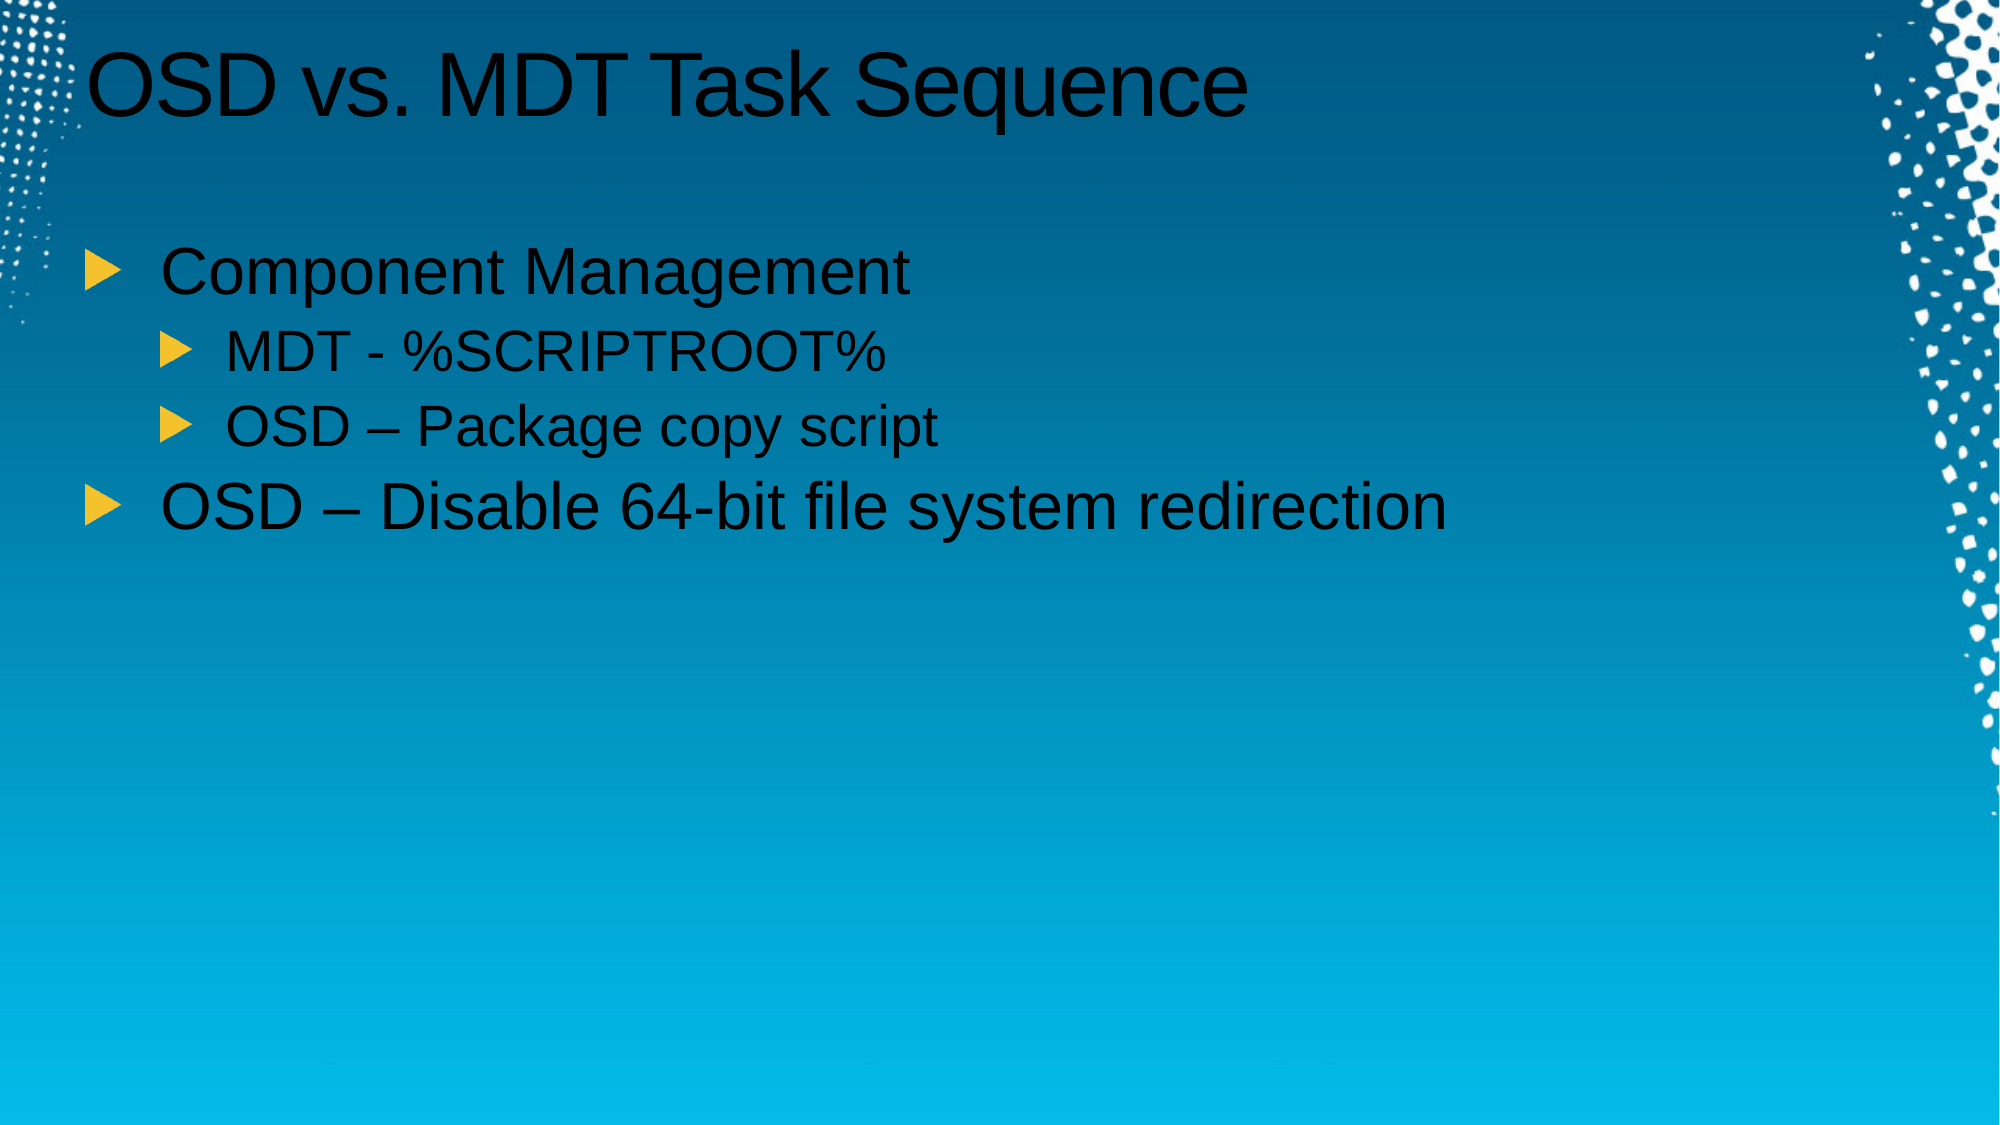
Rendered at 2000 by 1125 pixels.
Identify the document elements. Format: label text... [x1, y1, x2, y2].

picture [1990, 492, 2000, 505]
picture [54, 76, 60, 83]
picture [1953, 301, 1962, 312]
picture [18, 13, 26, 19]
picture [1935, 177, 1945, 189]
picture [1892, 212, 1902, 216]
picture [1972, 312, 1985, 322]
picture [1935, 0, 2000, 306]
picture [31, 131, 37, 138]
picture [56, 47, 64, 55]
picture [55, 62, 62, 69]
picture [17, 129, 23, 136]
picture [1980, 460, 1987, 469]
picture [1942, 269, 1953, 276]
picture [1988, 547, 2000, 561]
title OSD vs. MDT Task Sequence [85, 37, 1914, 138]
picture [1929, 27, 1945, 45]
picture [1925, 141, 1935, 155]
picture [24, 72, 32, 79]
picture [86, 485, 119, 524]
picture [1914, 274, 1920, 291]
picture [161, 407, 190, 441]
picture [0, 24, 9, 33]
picture [26, 57, 34, 68]
picture [47, 0, 57, 10]
picture [1957, 187, 1971, 200]
picture [11, 55, 21, 64]
picture [1948, 413, 1958, 424]
picture [1974, 683, 1985, 694]
picture [1963, 589, 1976, 607]
picture [1963, 278, 1976, 291]
picture [1958, 445, 1968, 460]
picture [1932, 235, 1943, 241]
picture [1981, 604, 2000, 620]
picture [13, 41, 25, 49]
picture [1898, 188, 1912, 198]
picture [86, 250, 119, 289]
picture [28, 42, 36, 53]
picture [38, 74, 47, 80]
picture [1952, 502, 1967, 516]
picture [10, 69, 17, 78]
picture [43, 42, 49, 53]
picture [1994, 382, 2000, 391]
picture [9, 84, 15, 91]
picture [1950, 359, 1960, 366]
picture [1991, 747, 2000, 765]
picture [30, 14, 40, 23]
picture [29, 27, 38, 38]
picture [1941, 324, 1952, 332]
picture [34, 101, 43, 111]
picture [1920, 257, 1932, 264]
picture [58, 32, 66, 41]
picture [1988, 691, 2000, 709]
picture [1914, 308, 1929, 326]
picture [161, 332, 190, 366]
picture [1945, 213, 1955, 220]
picture [1919, 367, 1930, 378]
picture [1889, 152, 1901, 166]
picture [1963, 535, 1977, 550]
picture [1921, 0, 1934, 8]
picture [33, 116, 40, 124]
picture [0, 155, 5, 163]
picture [1969, 625, 1985, 642]
picture [1979, 657, 1995, 676]
picture [1922, 200, 1934, 207]
list Component Management MDT - %SCRIPTROOT% OSD – Package copy script OSD – Disable 64-bit file system redirection [85, 237, 1914, 555]
picture [1915, 109, 1924, 119]
picture [16, 143, 21, 151]
picture [1946, 155, 1961, 167]
picture [33, 0, 42, 10]
picture [1955, 557, 1965, 573]
picture [0, 40, 9, 45]
picture [1914, 164, 1923, 177]
picture [45, 16, 55, 24]
picture [1963, 335, 1972, 344]
picture [33, 88, 42, 97]
picture [1983, 404, 1992, 414]
picture [1928, 399, 1939, 415]
picture [1993, 321, 2000, 339]
picture [1926, 344, 1939, 358]
picture [1946, 525, 1956, 533]
picture [1984, 349, 1992, 357]
picture [3, 10, 11, 18]
picture [41, 59, 48, 67]
picture [1973, 368, 1982, 380]
picture [1968, 481, 1978, 492]
picture [1995, 582, 2000, 595]
picture [1911, 223, 1918, 230]
picture [1935, 431, 1946, 449]
picture [16, 22, 23, 34]
picture [1960, 392, 1970, 403]
picture [6, 97, 12, 105]
picture [1972, 570, 1986, 583]
picture [1991, 637, 2000, 652]
picture [42, 31, 53, 39]
picture [1978, 517, 1987, 527]
picture [1955, 246, 1965, 256]
picture [18, 0, 29, 6]
picture [1992, 438, 2000, 448]
picture [1942, 465, 1958, 483]
picture [1930, 291, 1941, 297]
picture [1935, 379, 1948, 391]
picture [1970, 426, 1980, 436]
picture [1982, 714, 1993, 729]
picture [1925, 87, 1941, 99]
picture [1938, 122, 1950, 133]
